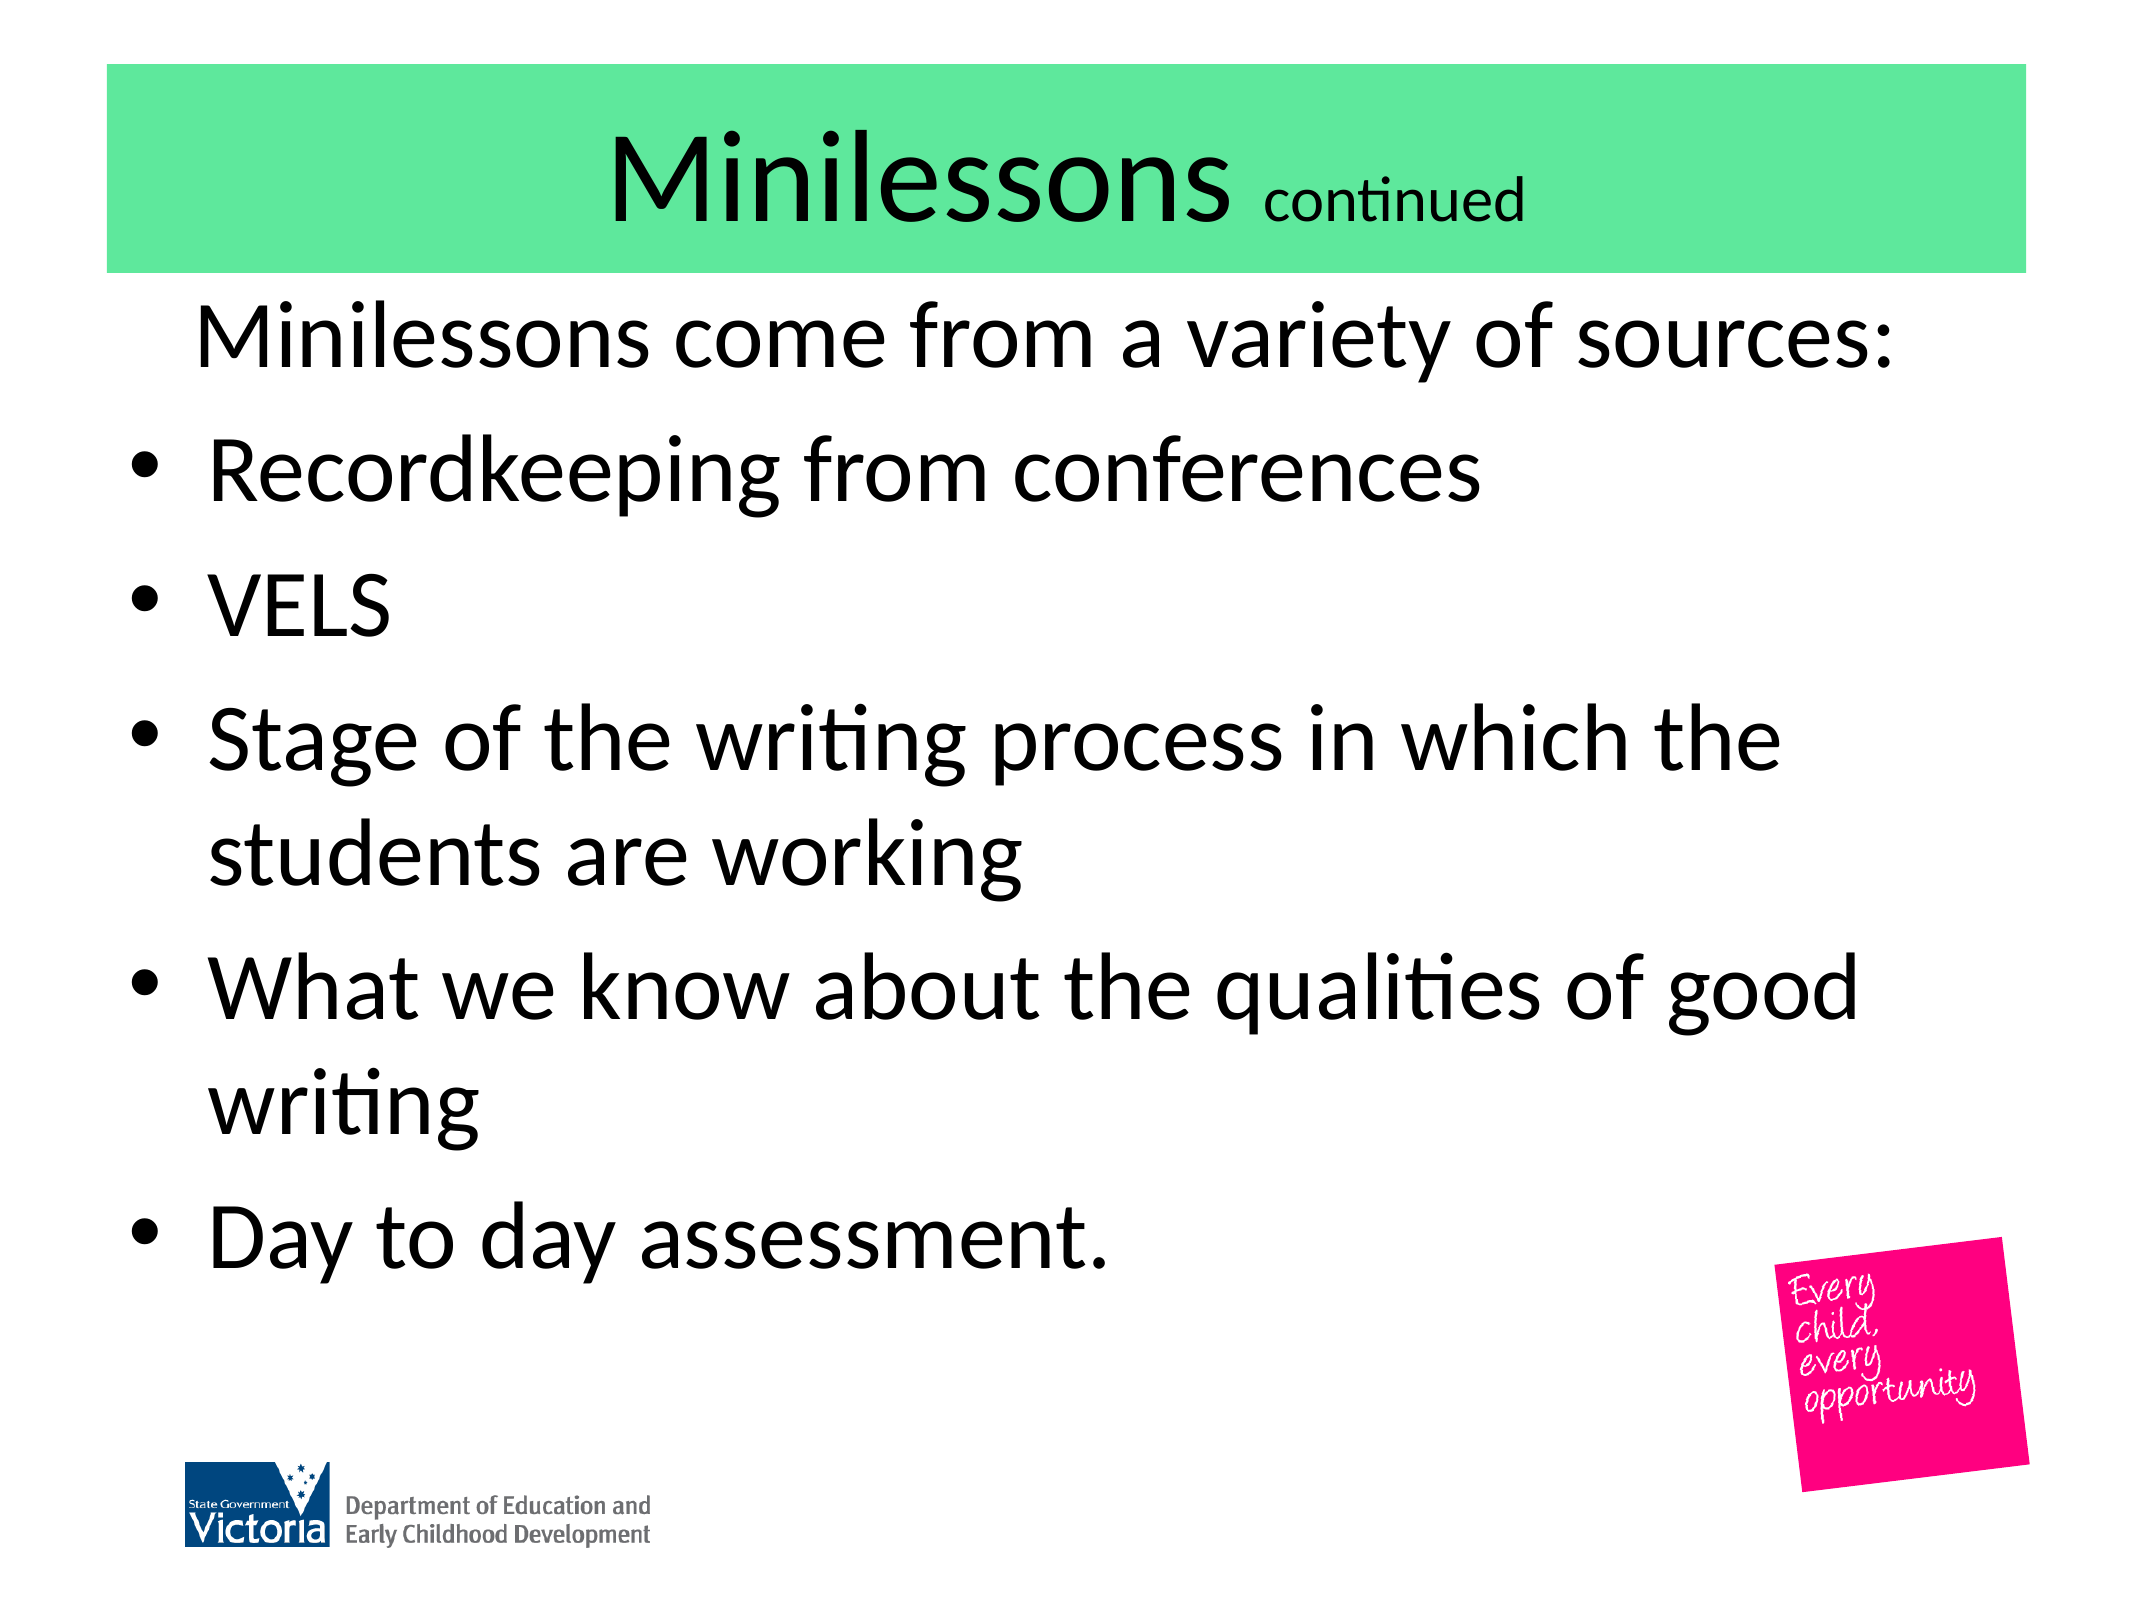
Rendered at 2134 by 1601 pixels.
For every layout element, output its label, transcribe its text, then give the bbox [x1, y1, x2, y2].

title Minilessons continued [106, 63, 2027, 260]
picture [185, 1462, 650, 1548]
picture [1795, 1430, 2030, 1493]
list Minilessons come from a variety of sources: Recordkeeping from conferences VELS Stage of the writing process in which the students are working What we know about the qualities of good writing Day to day assessment. [106, 260, 2027, 1430]
